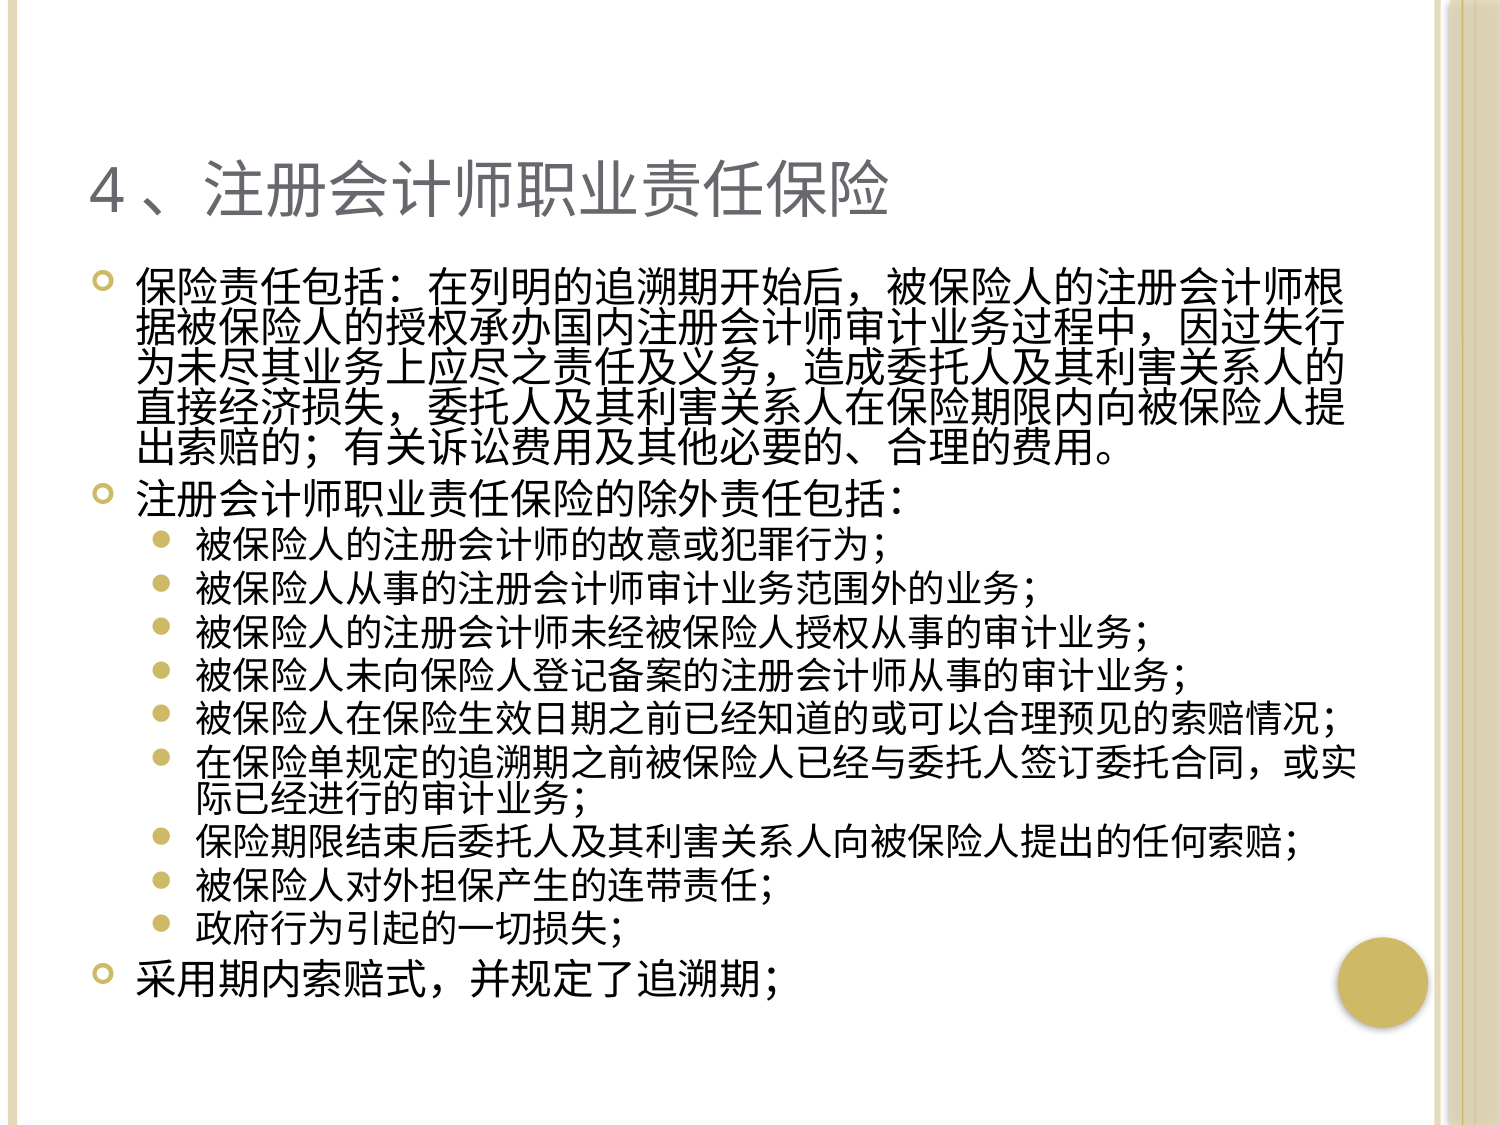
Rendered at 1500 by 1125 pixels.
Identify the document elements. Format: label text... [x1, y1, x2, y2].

title 4、注册会计师职业责任保险 [75, 45, 1300, 233]
list 保险责任包括：在列明的追溯期开始后，被保险人的注册会计师根据被保险人的授权承办国内注册会计师审计业务过程中，因过失行为未尽其业务上应尽之责任及义务，造成委托人及其利害关系人的直接经济损失，委托人及其利害关系人在保险期限内向被保险人提出索赔的；有关诉讼费用及其他必要的、合理的费用。 注册会计师职业责任保险的除外责任包括： 被保险人的注册会计师的故意或犯罪行为； 被保险人从事的注册会计师审计业务范围外的业务； 被保险人的注册会计师未经被保险人授权从事的审计业务； 被保险人未向保险人登记备案的注册会计师从事的审计业务； 被保险人在保险生效日期之前已经知道的或可以合理预见的索赔情况； 在保险单规定的追溯期之前被保险人已经与委托人签订委托合同，或实际已经进行的审计业务； 保险期限结束后委托人及其利害关系人向被保险人提出的任何索赔； 被保险人对外担保产生的连带责任； 政府行为引起的一切损失； 采用期内索赔式，并规定了追溯期； [74, 262, 1389, 1063]
